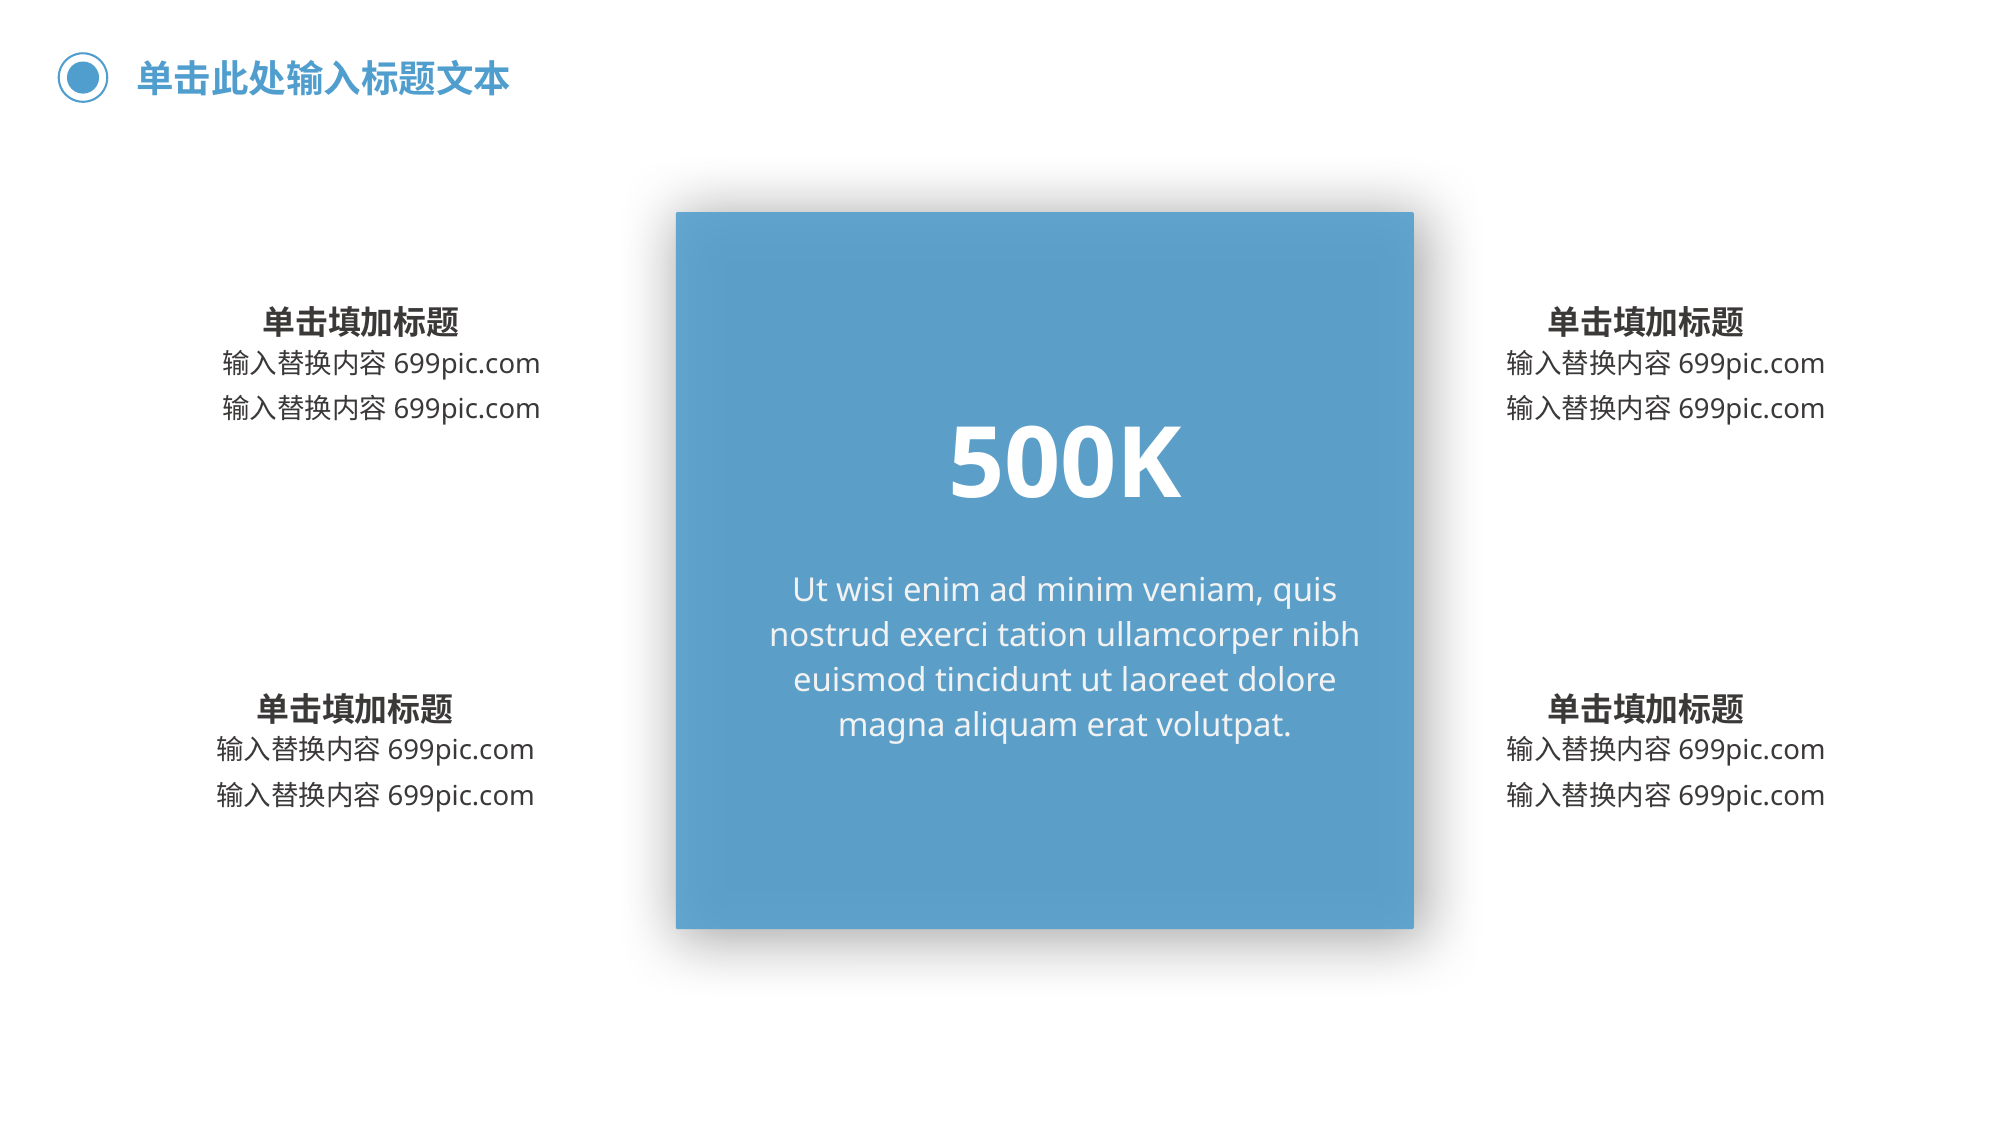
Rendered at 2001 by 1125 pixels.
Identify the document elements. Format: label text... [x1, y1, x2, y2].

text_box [58, 47, 529, 108]
text_box 输入替换内容699pic.com 输入替换内容699pic.com [169, 338, 594, 432]
text_box 输入替换内容699pic.com 输入替换内容699pic.com [1454, 725, 1878, 819]
text_box 单击填加标题 [1510, 680, 1781, 728]
text_box [674, 211, 1415, 931]
text_box 单击填加标题 [1510, 293, 1781, 342]
text_box 输入替换内容699pic.com 输入替换内容699pic.com [163, 725, 588, 819]
text_box 输入替换内容699pic.com 输入替换内容699pic.com [1454, 338, 1878, 432]
text_box Ut wisi enim ad minim veniam, quis nostrud exerci tation ullamcorper nibh euismod tincidunt ut laoreet dolore magna aliquam erat volutpat. [746, 555, 1384, 777]
text_box 单击填加标题 [225, 293, 497, 342]
text_box 单击填加标题 [219, 680, 491, 729]
text_box 500K [933, 392, 1198, 525]
